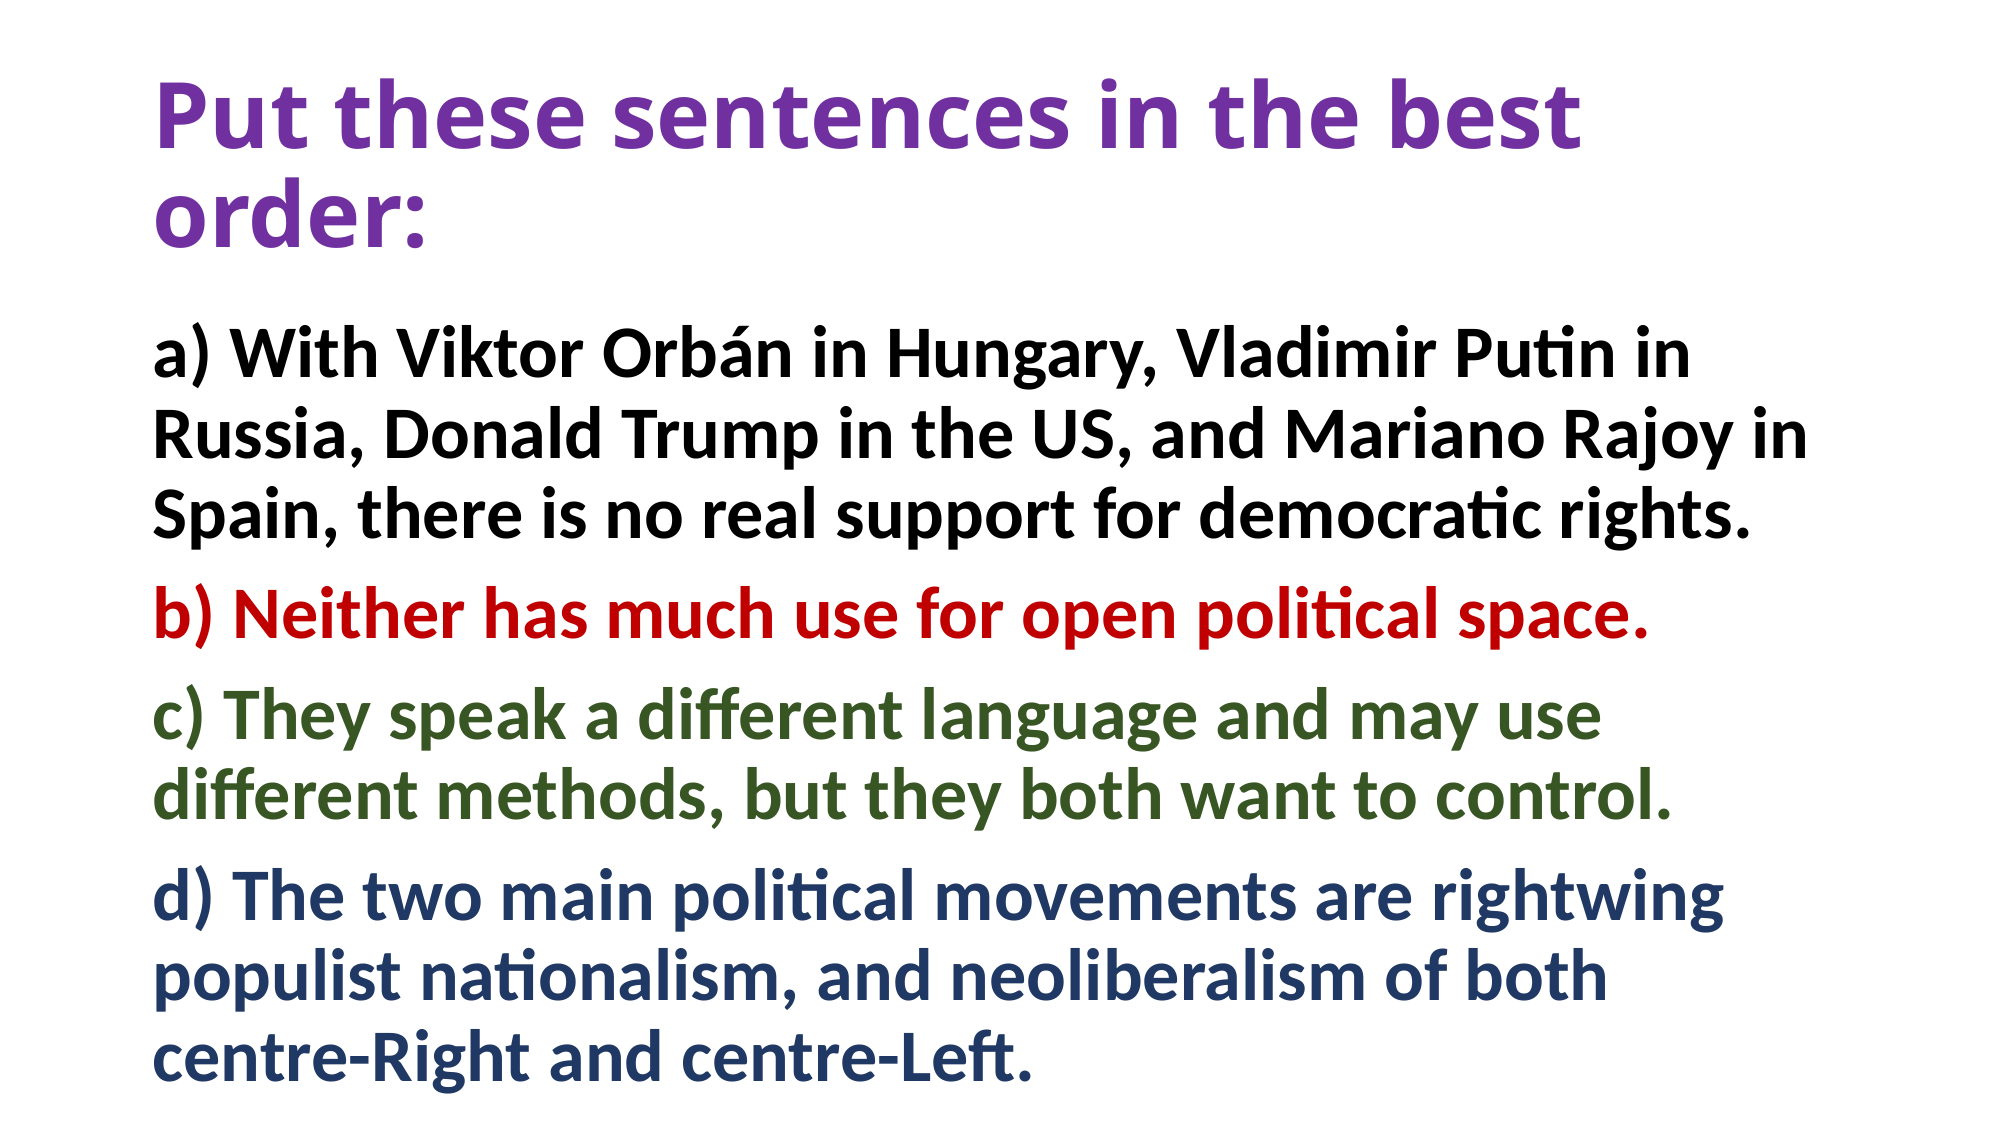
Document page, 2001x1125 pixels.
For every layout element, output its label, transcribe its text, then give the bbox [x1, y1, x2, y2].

list a) With Viktor Orbán in Hungary, Vladimir Putin in Russia, Donald Trump in the US, and Mariano Rajoy in Spain, there is no real support for democratic rights. b) Neither has much use for open political space. c) They speak a different language and may use different methods, but they both want to control. d) The two main political movements are rightwing populist nationalism, and neoliberalism of both centre-Right and centre-Left. [137, 216, 1863, 1105]
title Put these sentences in the best order: [137, 59, 1863, 216]
